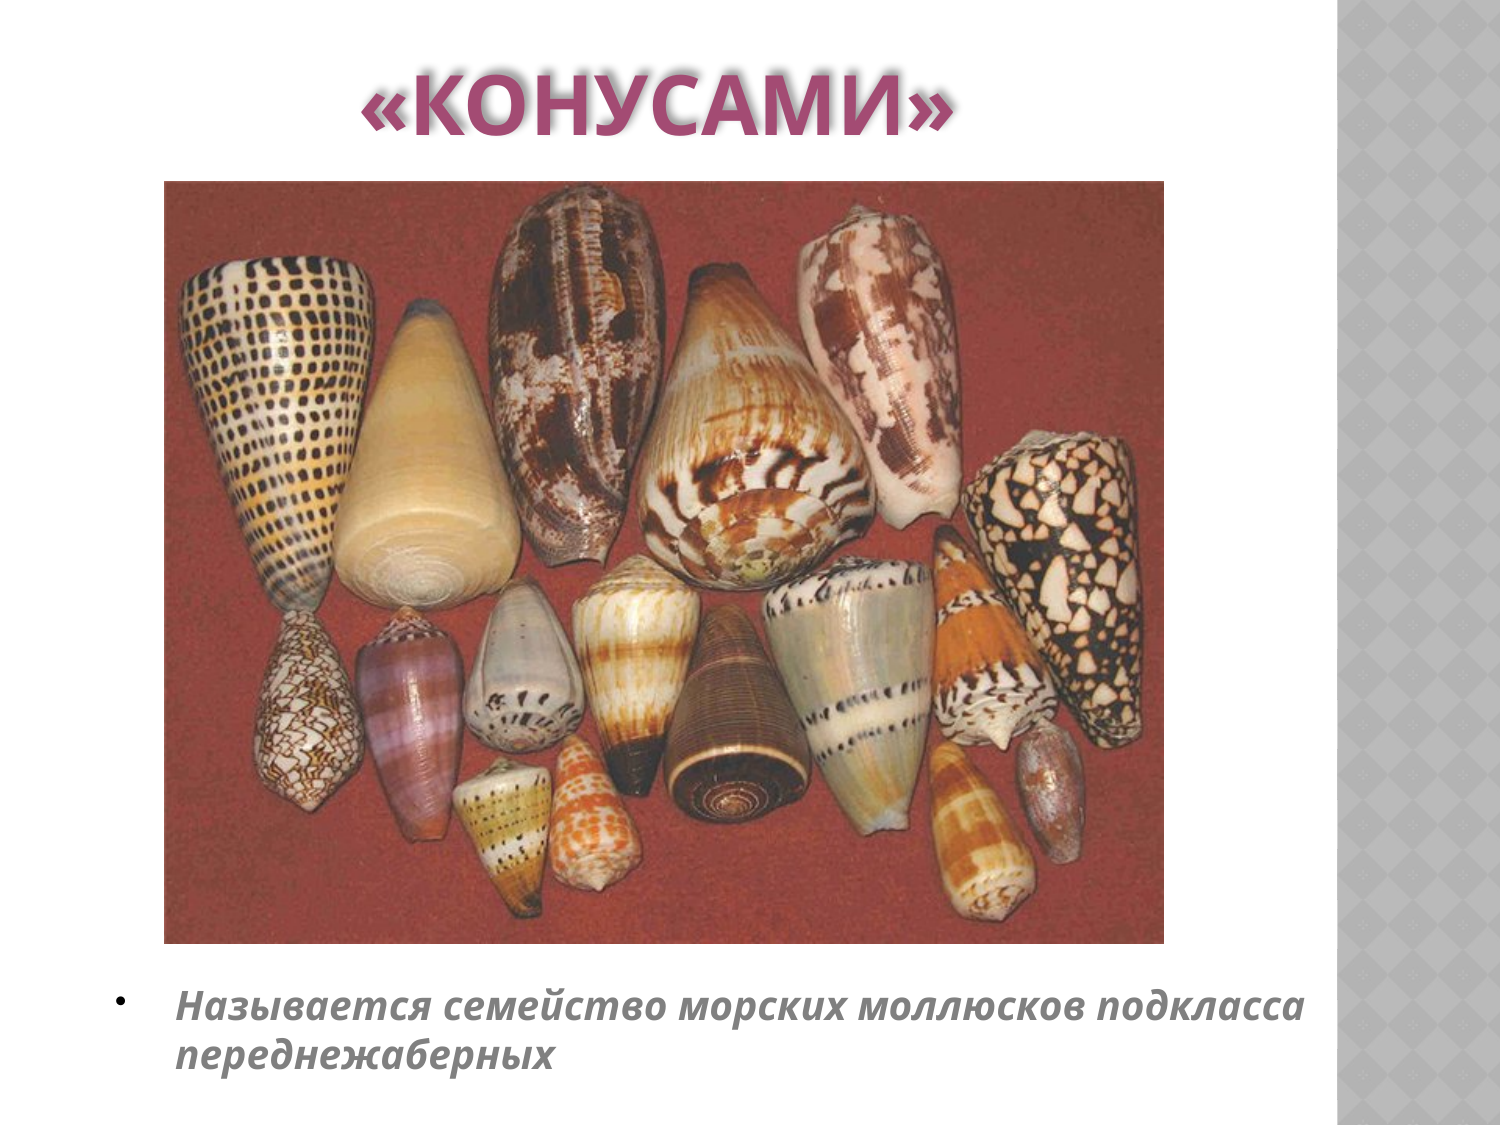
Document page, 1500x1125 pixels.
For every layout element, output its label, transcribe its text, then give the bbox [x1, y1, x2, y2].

list Называется семейство морских моллюсков подкласса переднежаберных [82, 972, 1360, 1086]
title «Конусами» [75, 52, 1263, 153]
picture [163, 180, 1165, 945]
